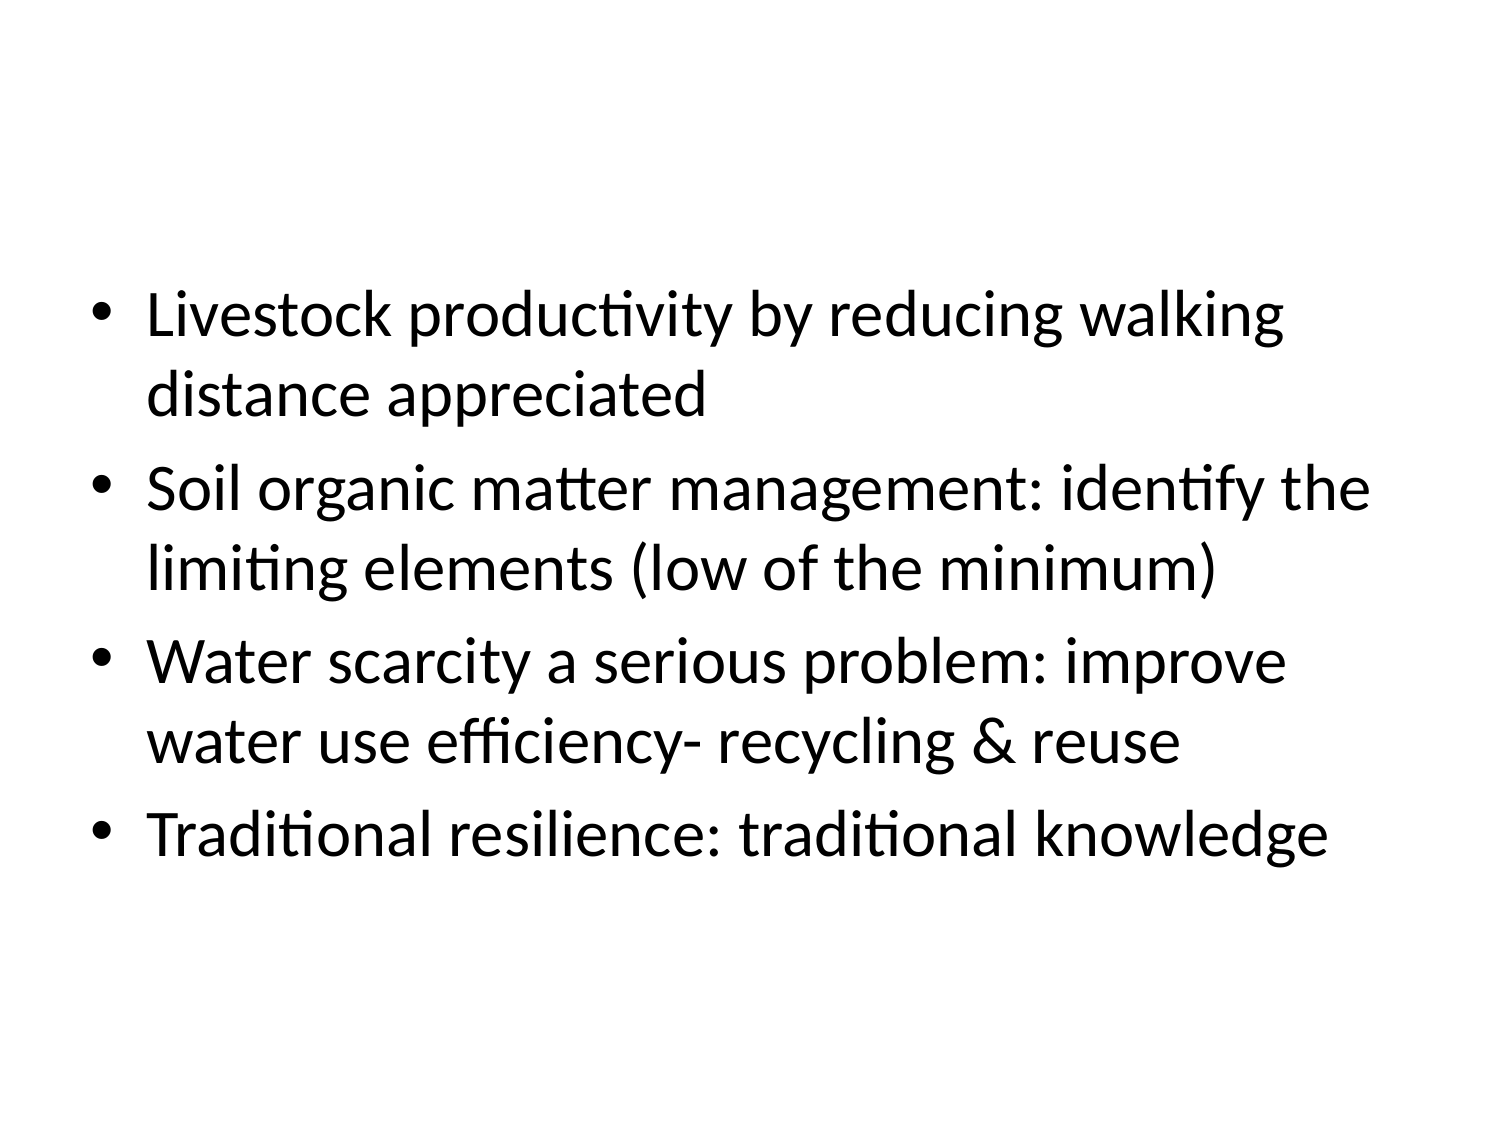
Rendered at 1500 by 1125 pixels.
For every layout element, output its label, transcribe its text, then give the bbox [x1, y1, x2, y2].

list Livestock productivity by reducing walking distance appreciated Soil organic matter management: identify the limiting elements (low of the minimum) Water scarcity a serious problem: improve water use efficiency- recycling & reuse Traditional resilience: traditional knowledge [75, 262, 1425, 1005]
